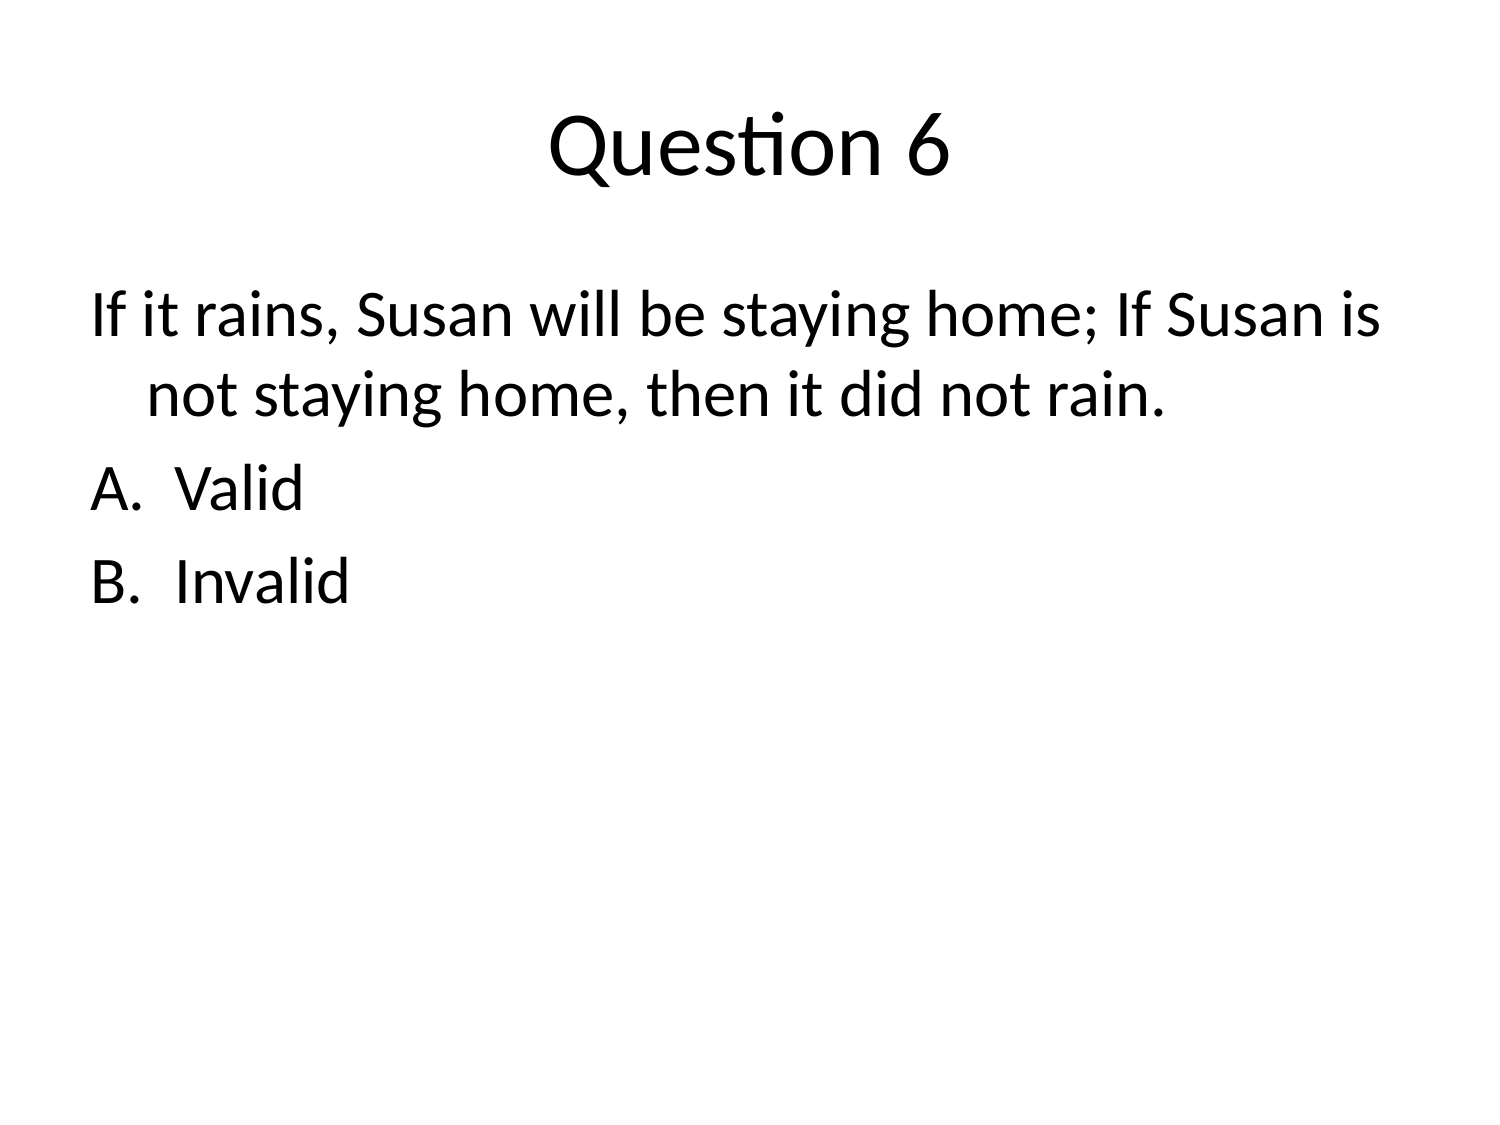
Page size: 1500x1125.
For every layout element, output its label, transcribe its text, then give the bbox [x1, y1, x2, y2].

title Question 6 [75, 45, 1425, 233]
list If it rains, Susan will be staying home; If Susan is not staying home, then it did not rain. Valid Invalid [75, 262, 1425, 1005]
